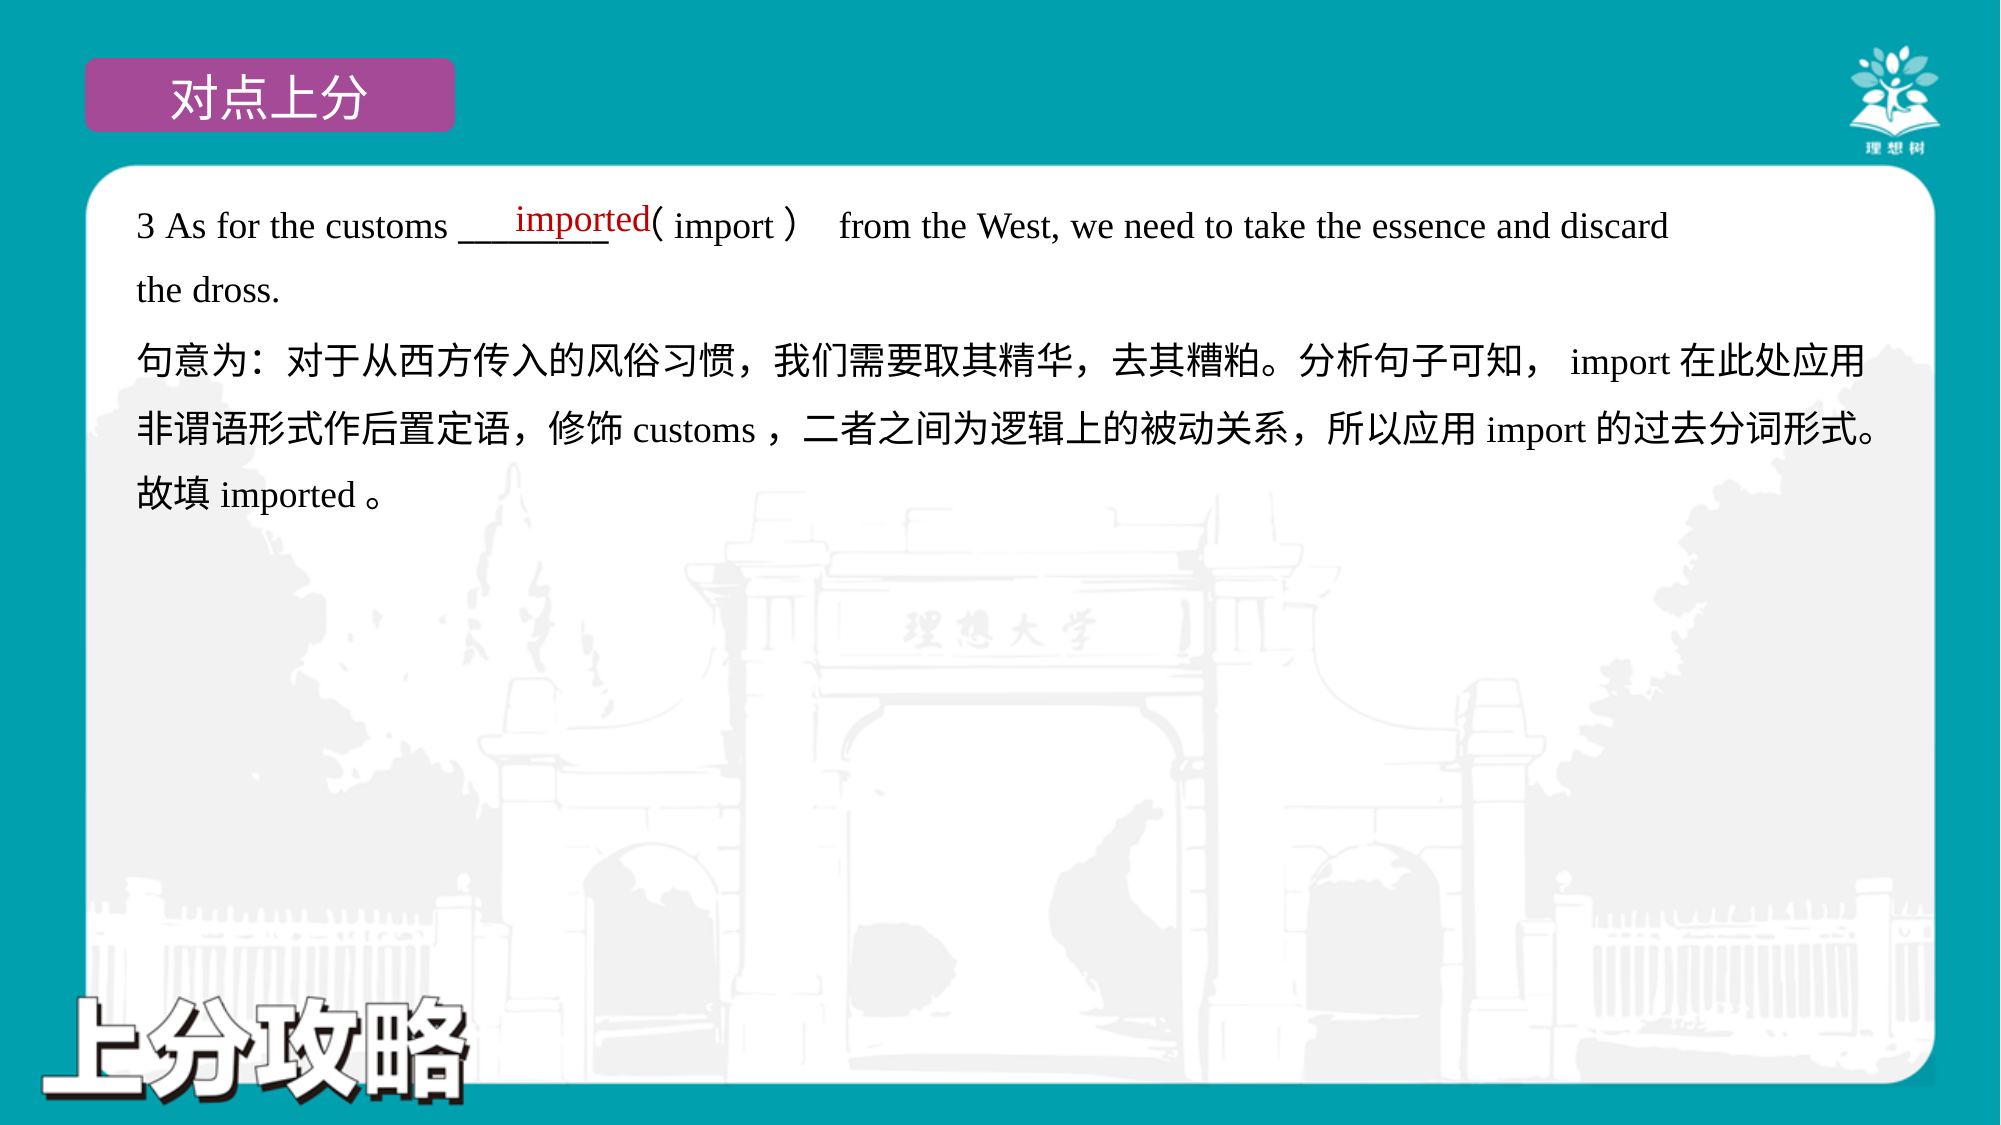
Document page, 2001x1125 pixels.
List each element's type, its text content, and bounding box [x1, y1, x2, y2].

text_box 句意为：对于从西方传入的风俗习惯，我们需要取其精华，去其糟粕。分析句子可知，import在此处应用 非谓语形式作后置定语，修饰customs，二者之间为逻辑上的被动关系，所以应用import的过去分词形式。 故填imported。 [136, 312, 1865, 509]
text_box imported [501, 169, 665, 232]
text_box 3 As for the customs _________ （import） from the West, we need to take the essence and discard the dross. [136, 176, 1865, 304]
picture [0, 0, 2000, 1125]
